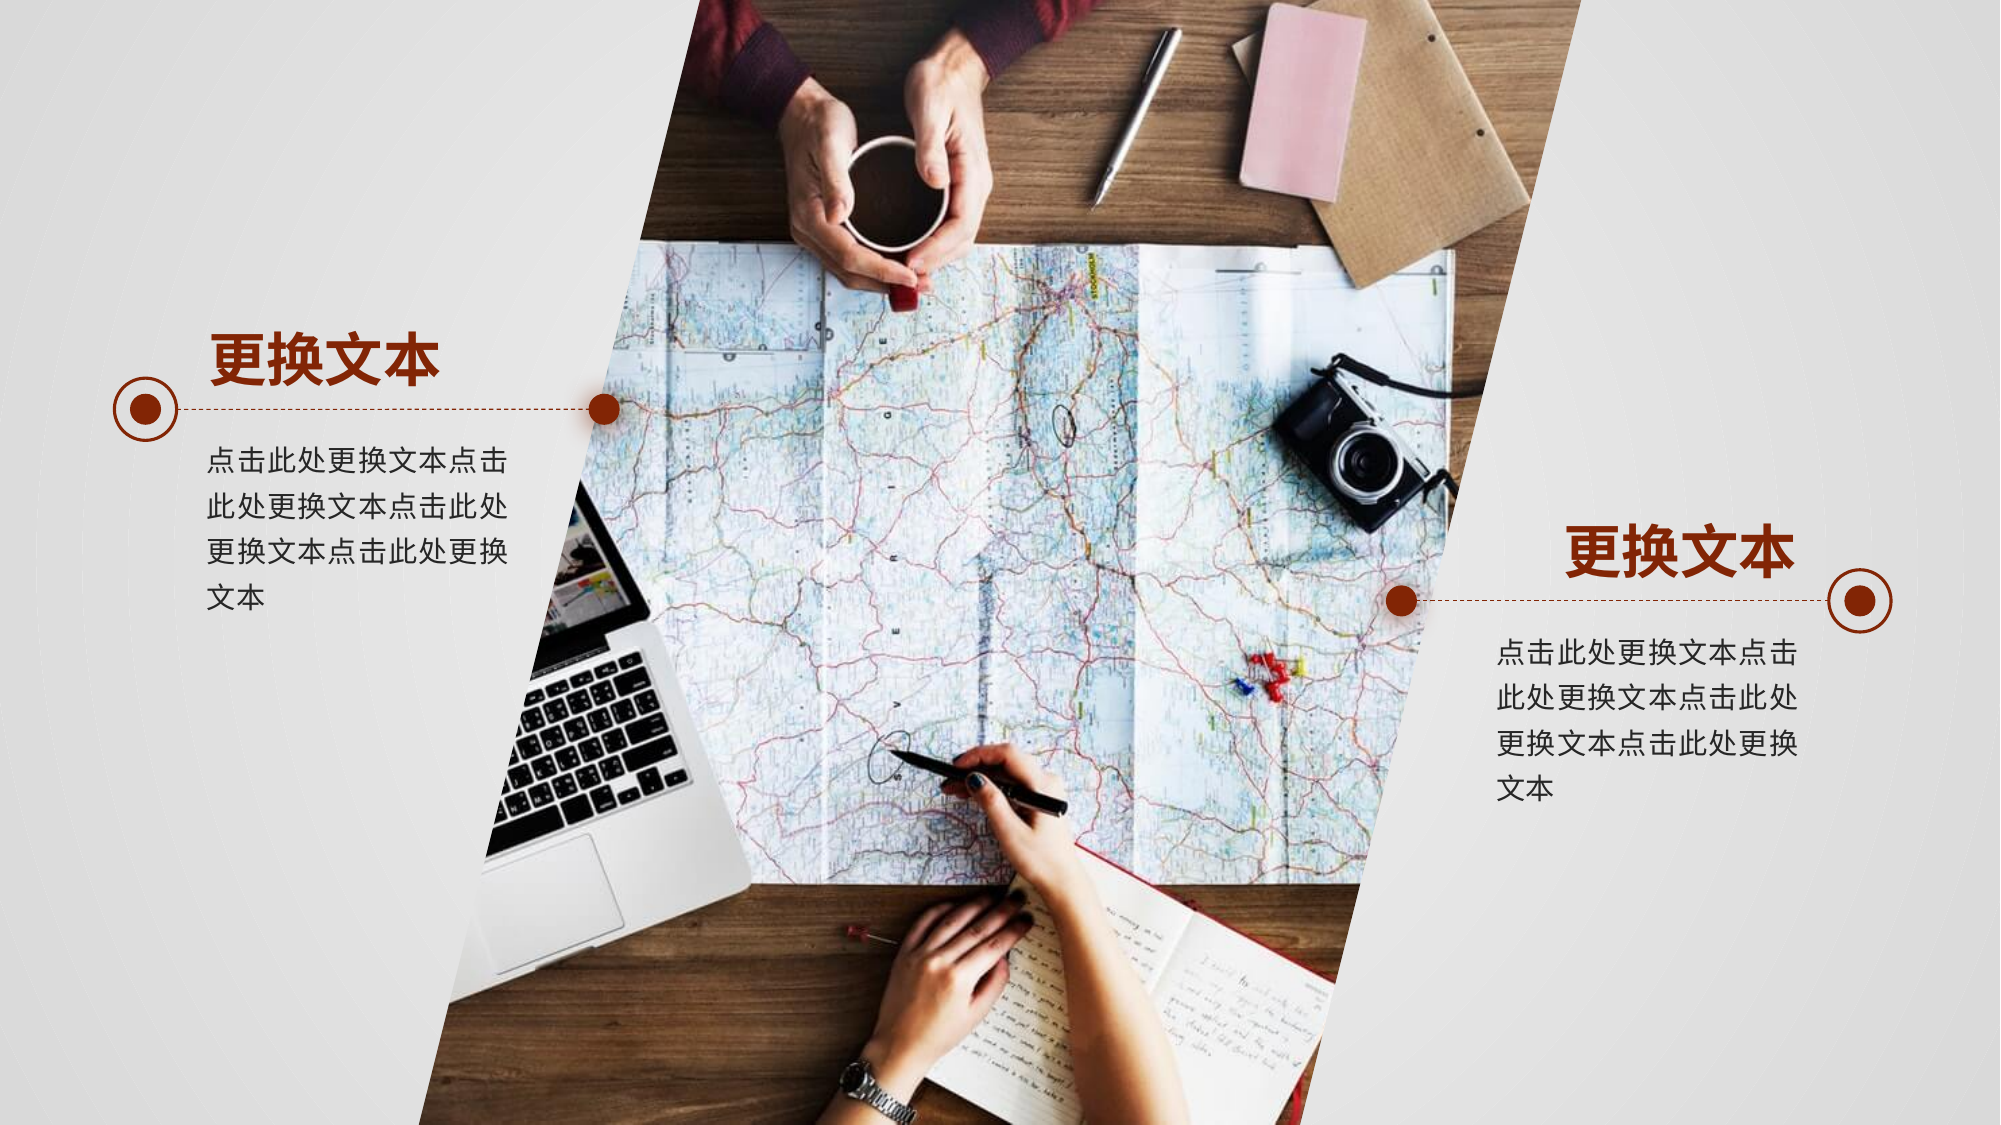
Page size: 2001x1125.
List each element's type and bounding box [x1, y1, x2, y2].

text_box [1385, 486, 1892, 812]
text_box [114, 295, 620, 620]
picture [418, 0, 1582, 1125]
